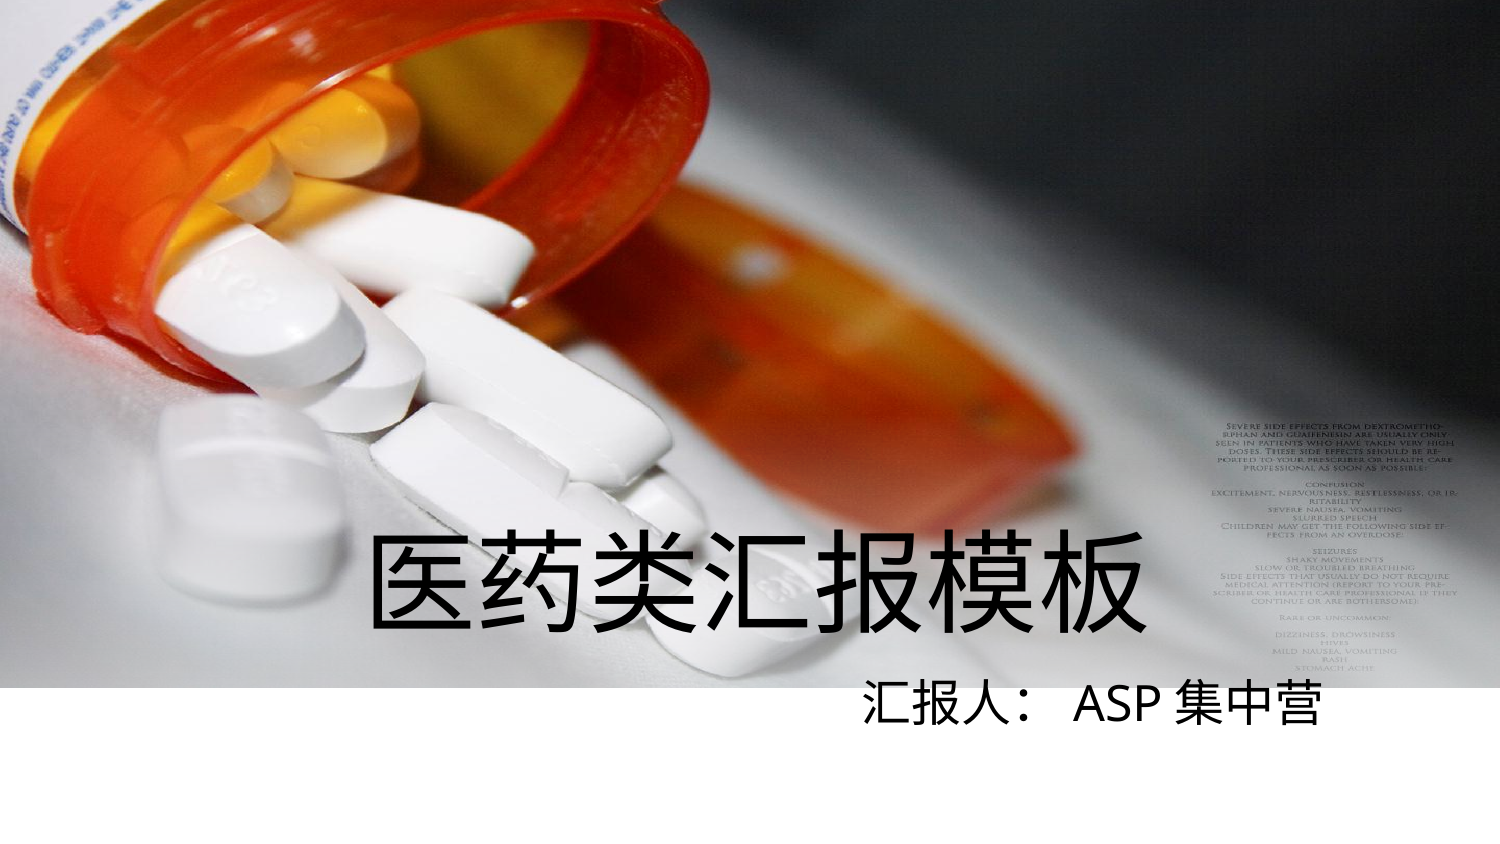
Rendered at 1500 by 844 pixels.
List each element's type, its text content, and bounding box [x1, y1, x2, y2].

picture [0, 0, 1500, 448]
list 医药类汇报模板 [348, 504, 1211, 611]
list 汇报人：ASP集中营 [846, 663, 1378, 770]
